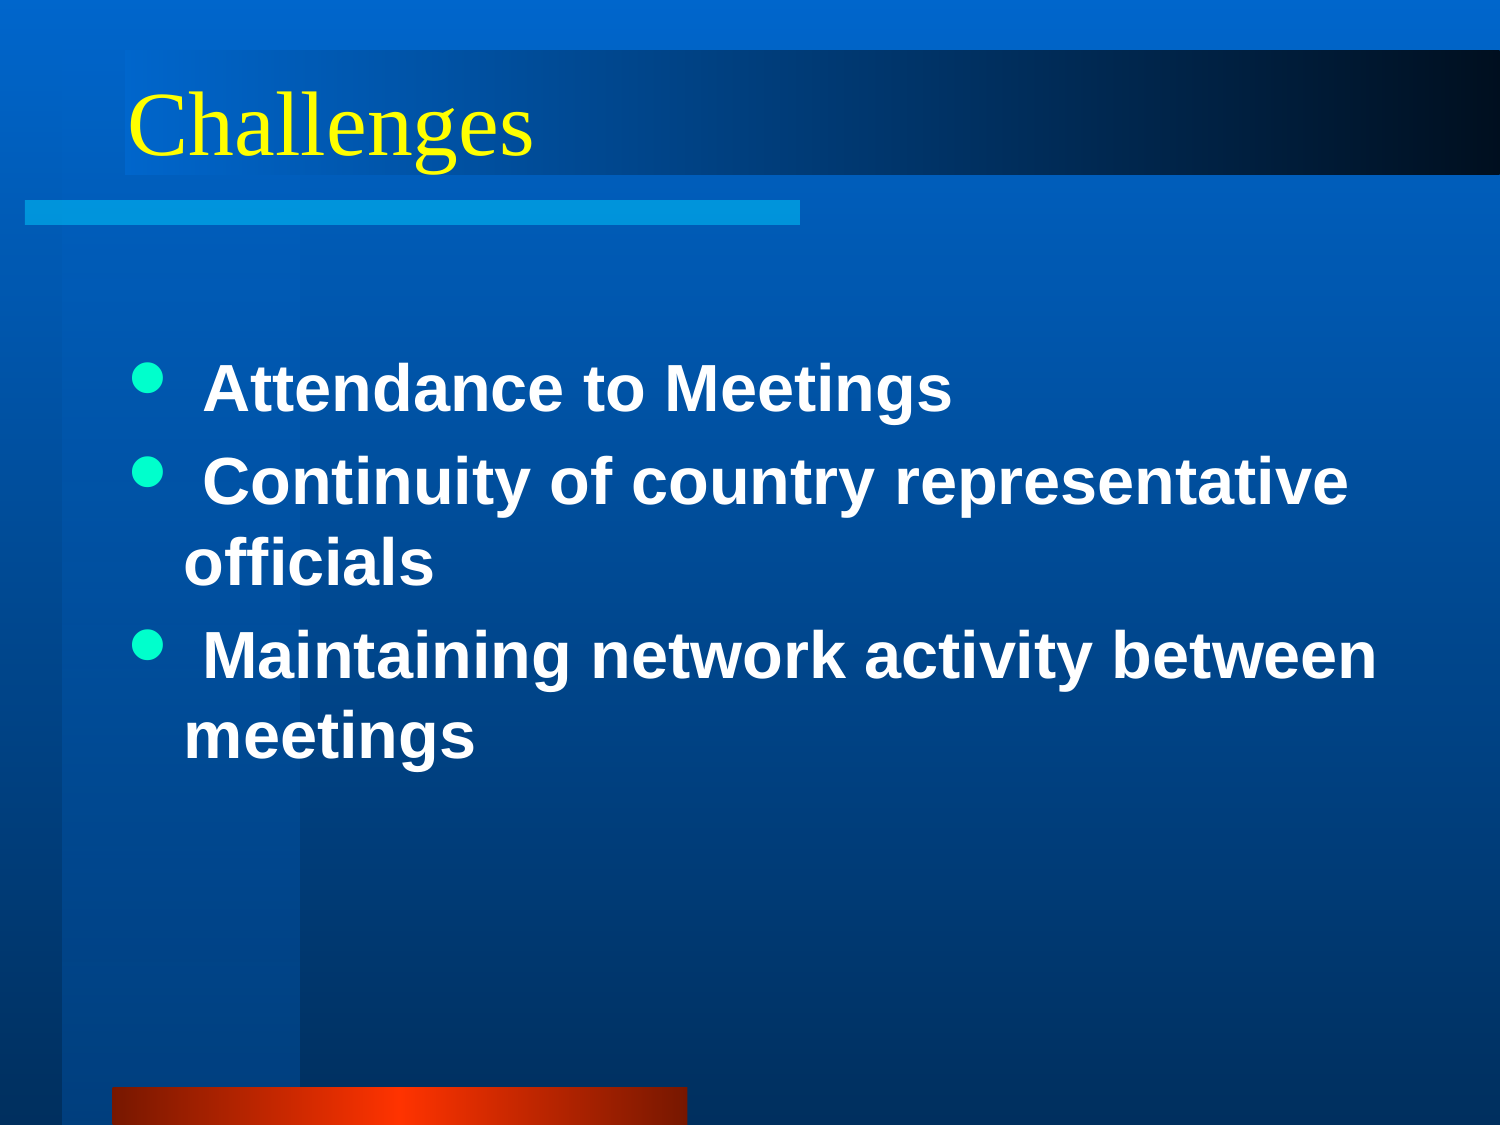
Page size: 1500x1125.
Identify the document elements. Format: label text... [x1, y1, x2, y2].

list Attendance to Meetings Continuity of country representative officials Maintaining network activity between meetings [112, 337, 1451, 1013]
title Challenges [112, 24, 1388, 213]
